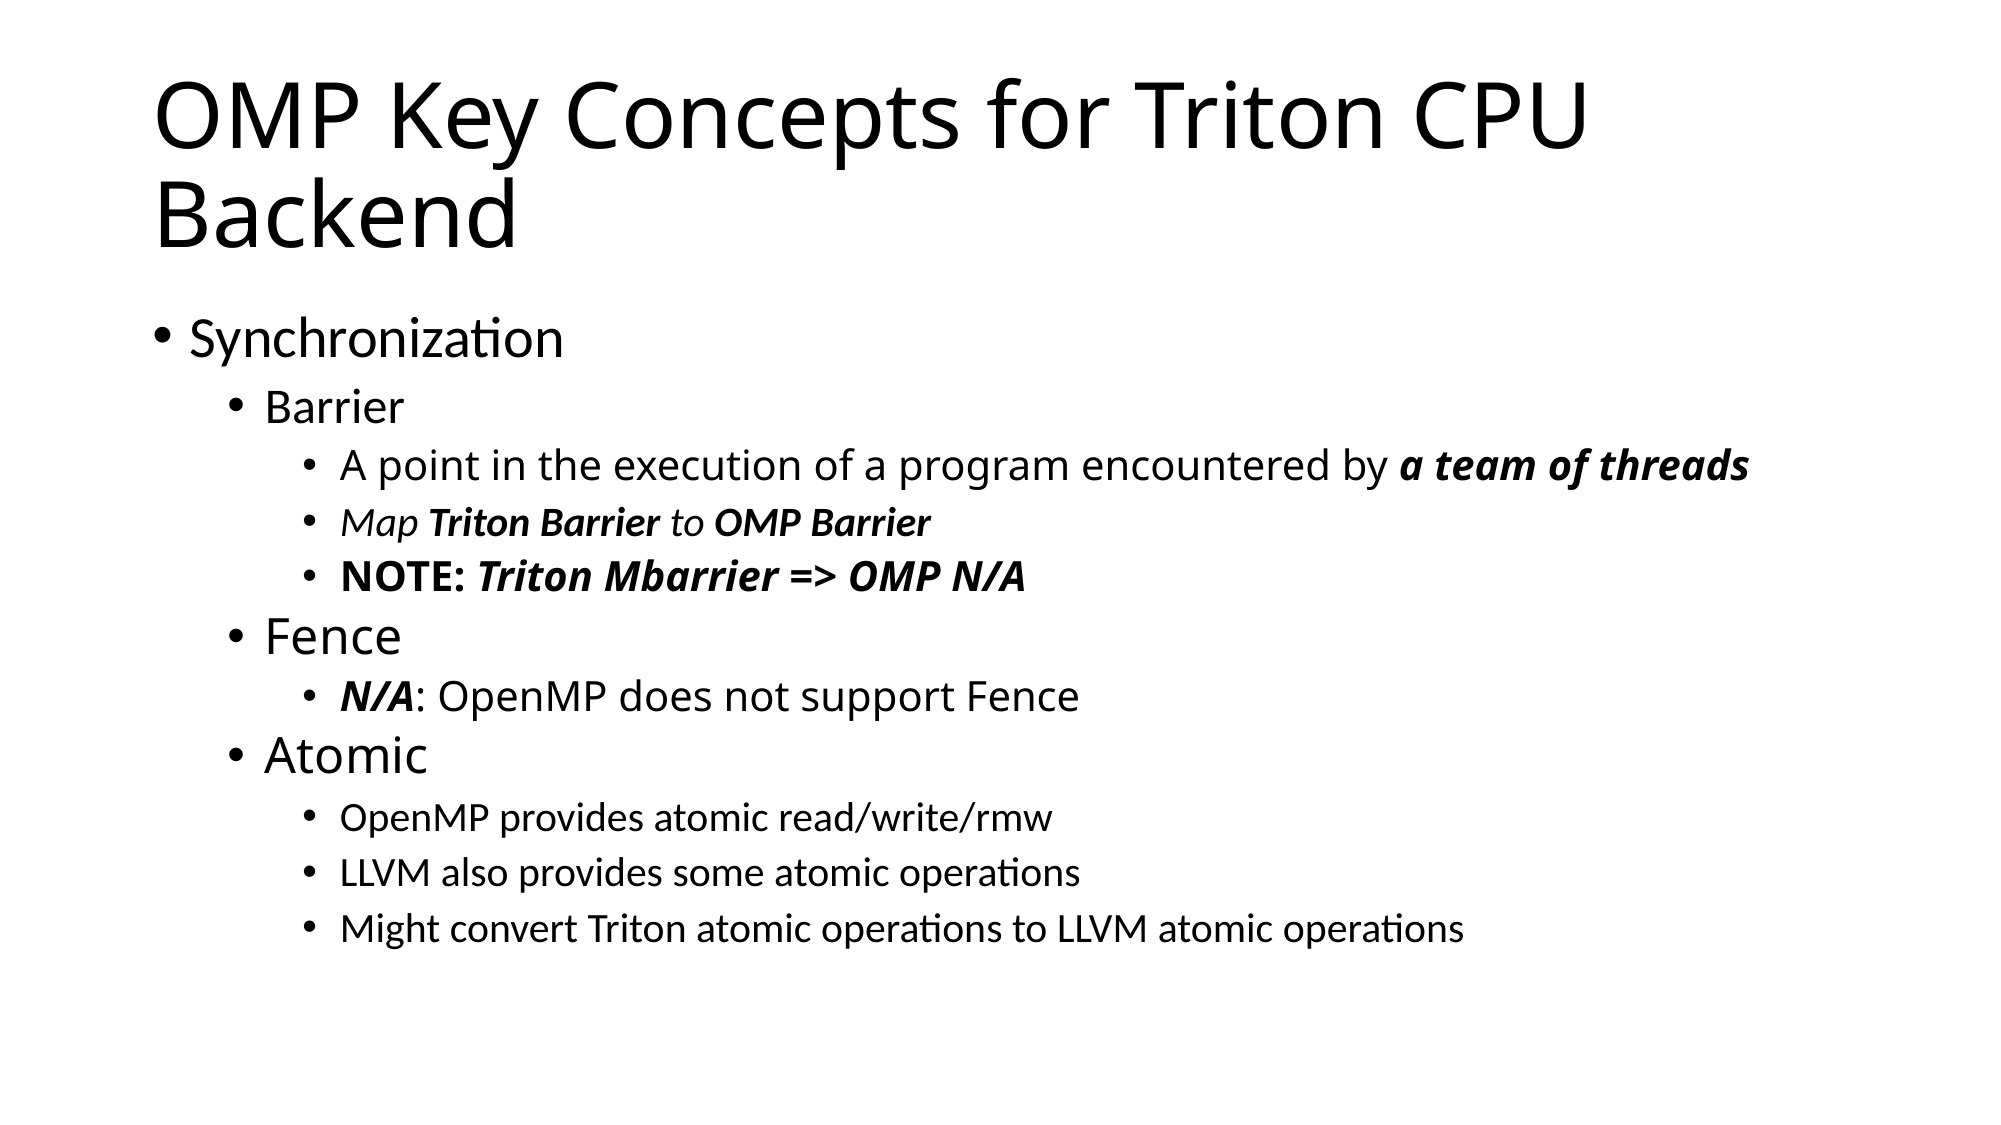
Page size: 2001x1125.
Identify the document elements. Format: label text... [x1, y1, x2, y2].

list Synchronization Barrier A point in the execution of a program encountered by a team of threads Map Triton Barrier to OMP Barrier NOTE: Triton Mbarrier => OMP N/A Fence N/A: OpenMP does not support Fence Atomic OpenMP provides atomic read/write/rmw LLVM also provides some atomic operations Might convert Triton atomic operations to LLVM atomic operations [137, 299, 1863, 1014]
title OMP Key Concepts for Triton CPU Backend [137, 59, 1863, 278]
